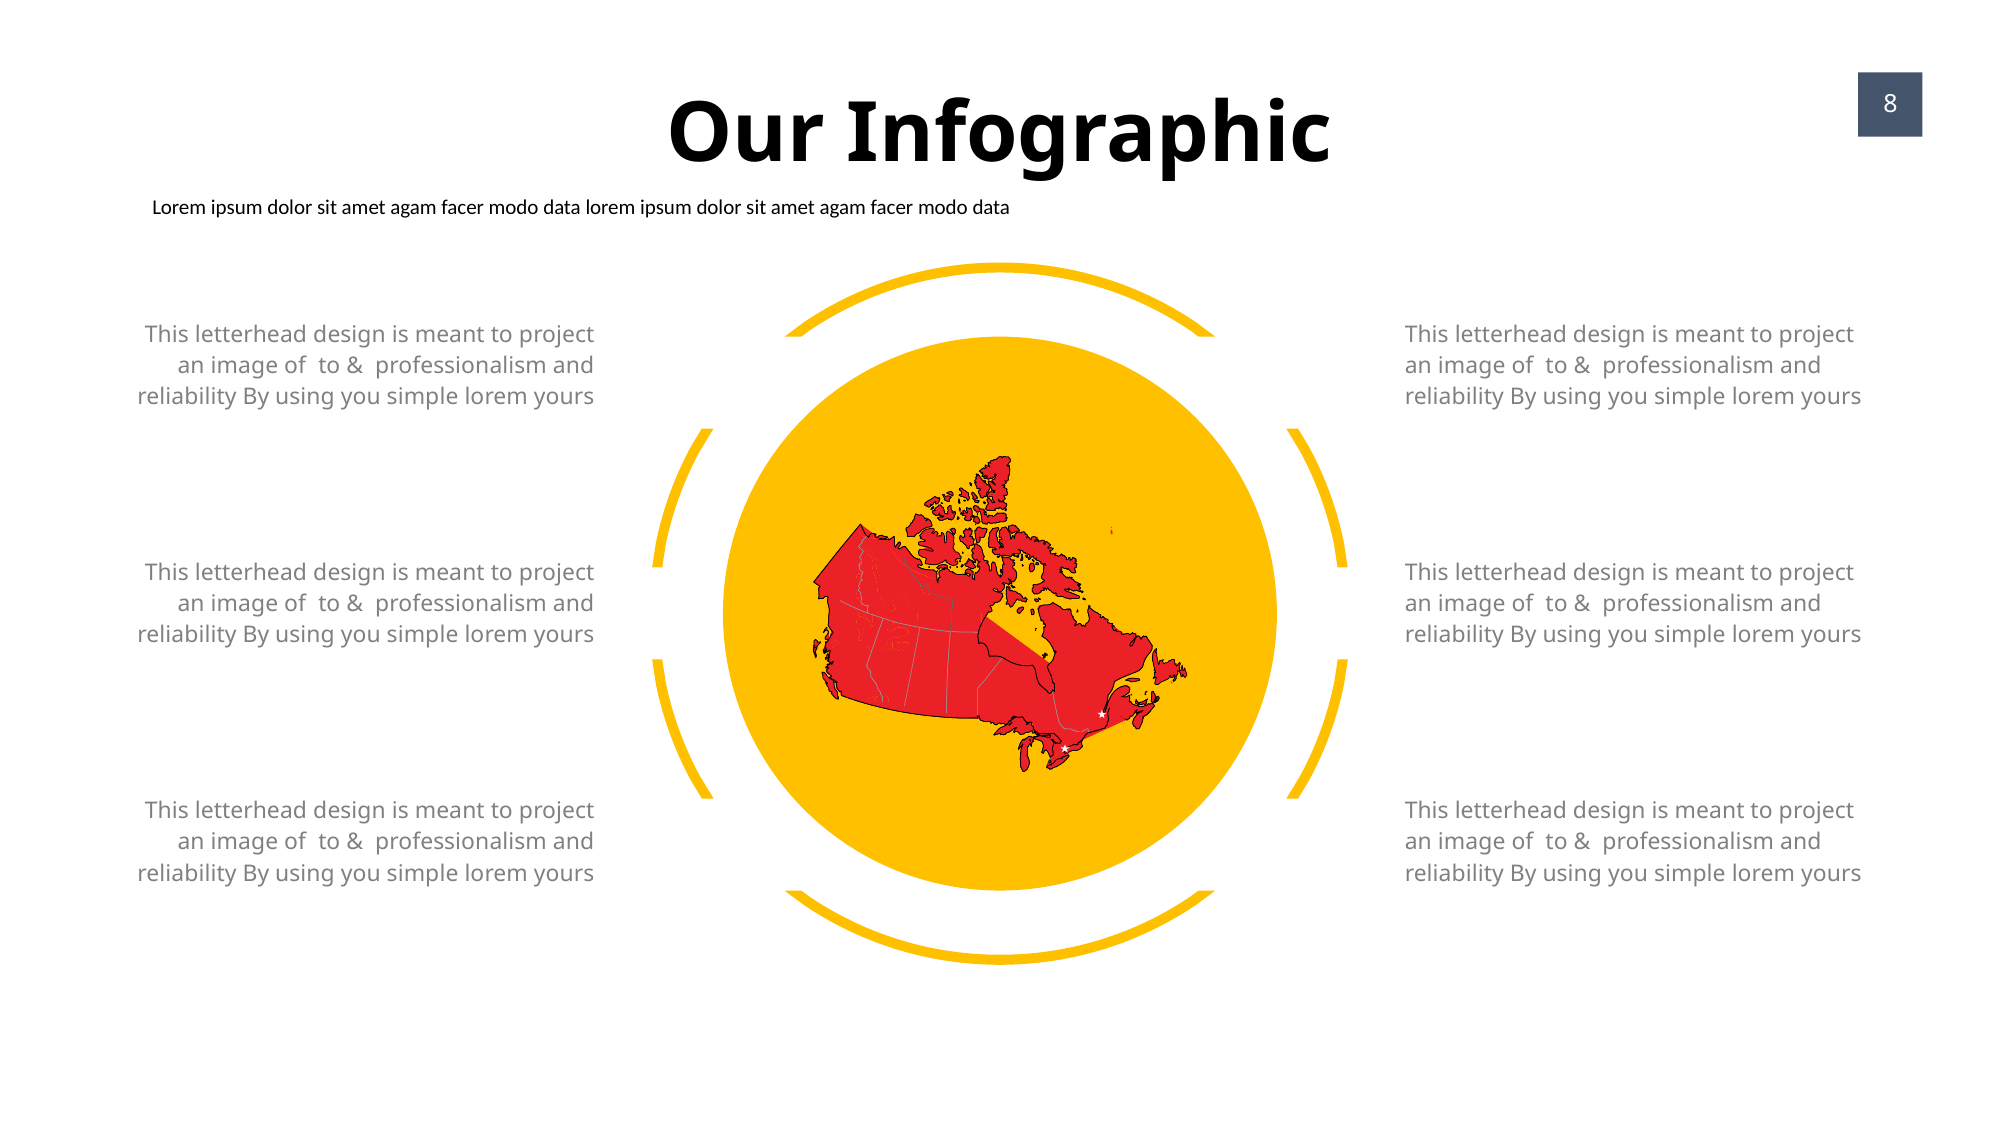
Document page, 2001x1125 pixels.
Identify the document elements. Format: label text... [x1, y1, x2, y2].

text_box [652, 654, 1348, 785]
subtitle Lorem ipsum dolor sit amet agam facer modo data lorem ipsum dolor sit amet agam facer modo data [137, 186, 1863, 227]
title Our Infographic [137, 78, 1863, 186]
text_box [137, 308, 1863, 416]
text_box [652, 262, 1348, 308]
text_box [137, 547, 812, 654]
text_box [1187, 547, 1863, 654]
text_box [652, 416, 1348, 547]
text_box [812, 455, 1187, 772]
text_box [652, 893, 1348, 965]
slide_number 8 [1863, 78, 1927, 130]
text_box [137, 785, 1863, 893]
